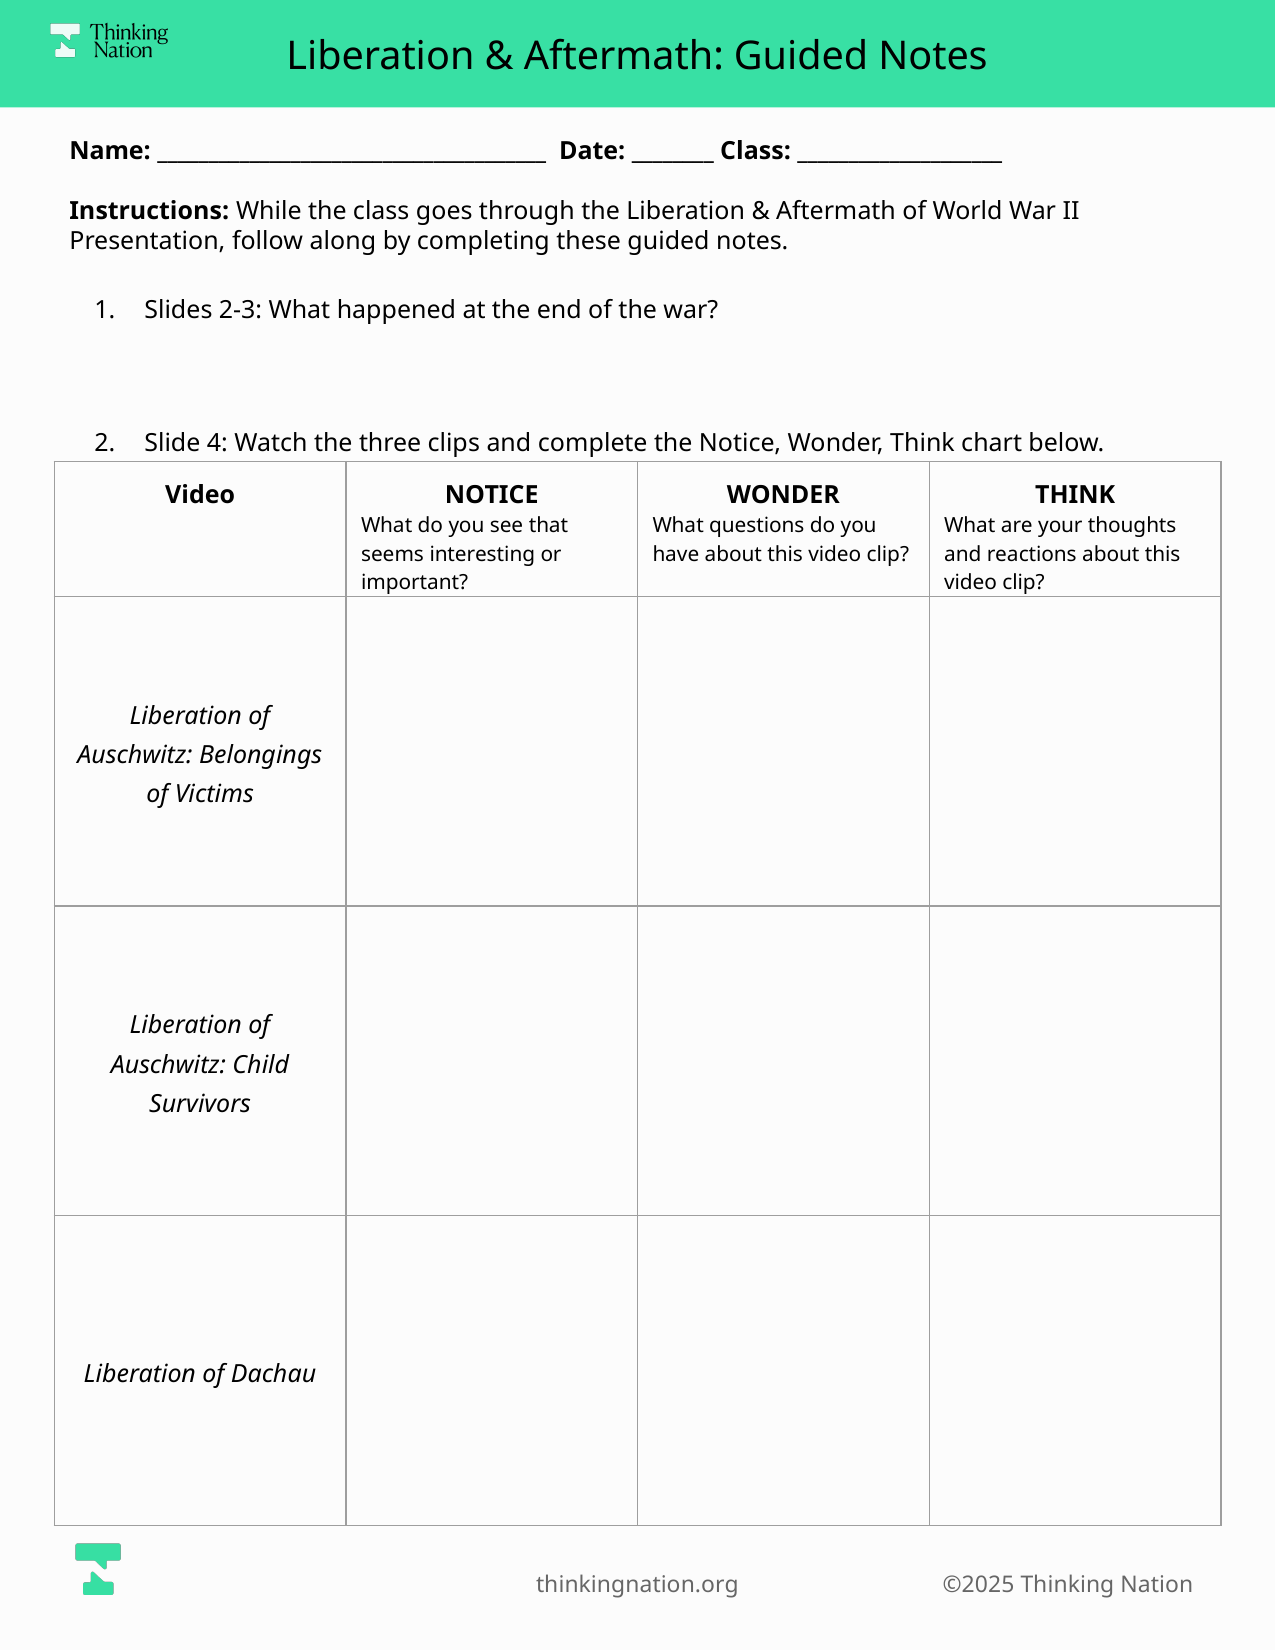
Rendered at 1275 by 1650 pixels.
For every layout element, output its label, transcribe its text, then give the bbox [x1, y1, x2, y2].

table_cell Liberation of Dachau [55, 1216, 345, 1525]
table_cell [638, 1216, 929, 1525]
table_cell [638, 907, 929, 1215]
table_cell [347, 597, 637, 905]
table_cell Liberation of Auschwitz: Child Survivors [55, 907, 345, 1215]
text_box ©2025 Thinking Nation [907, 1553, 1210, 1605]
picture [62, 1533, 134, 1605]
table_header WONDER What questions do you have about this video clip? [638, 462, 929, 596]
table_cell [930, 907, 1220, 1215]
table_header NOTICE What do you see that seems interesting or important? [347, 462, 637, 596]
table_header THINK What are your thoughts and reactions about this video clip? [930, 462, 1220, 596]
table_cell Liberation of Auschwitz: Belongings of Victims [55, 597, 345, 905]
table_cell [347, 1216, 637, 1525]
table_cell [930, 1216, 1220, 1525]
text_box Name: ______________________________________ Date: ________ Class: ____________________ Instructions: While the class goes through the Liberation & Aftermath of World War II Presentation, follow along by completing these guided notes. Slides 2-3: What happened at the end of the war? Slide 4: Watch the three clips and complete the Notice, Wonder, Think chart below. [54, 119, 1221, 461]
text_box Liberation & Aftermath: Guided Notes [0, 0, 1275, 108]
table_cell [930, 597, 1220, 905]
table_cell [638, 597, 929, 905]
table_header Video [55, 462, 345, 596]
picture [36, 12, 172, 69]
text_box thinkingnation.org [486, 1553, 789, 1605]
table_cell [347, 907, 637, 1215]
